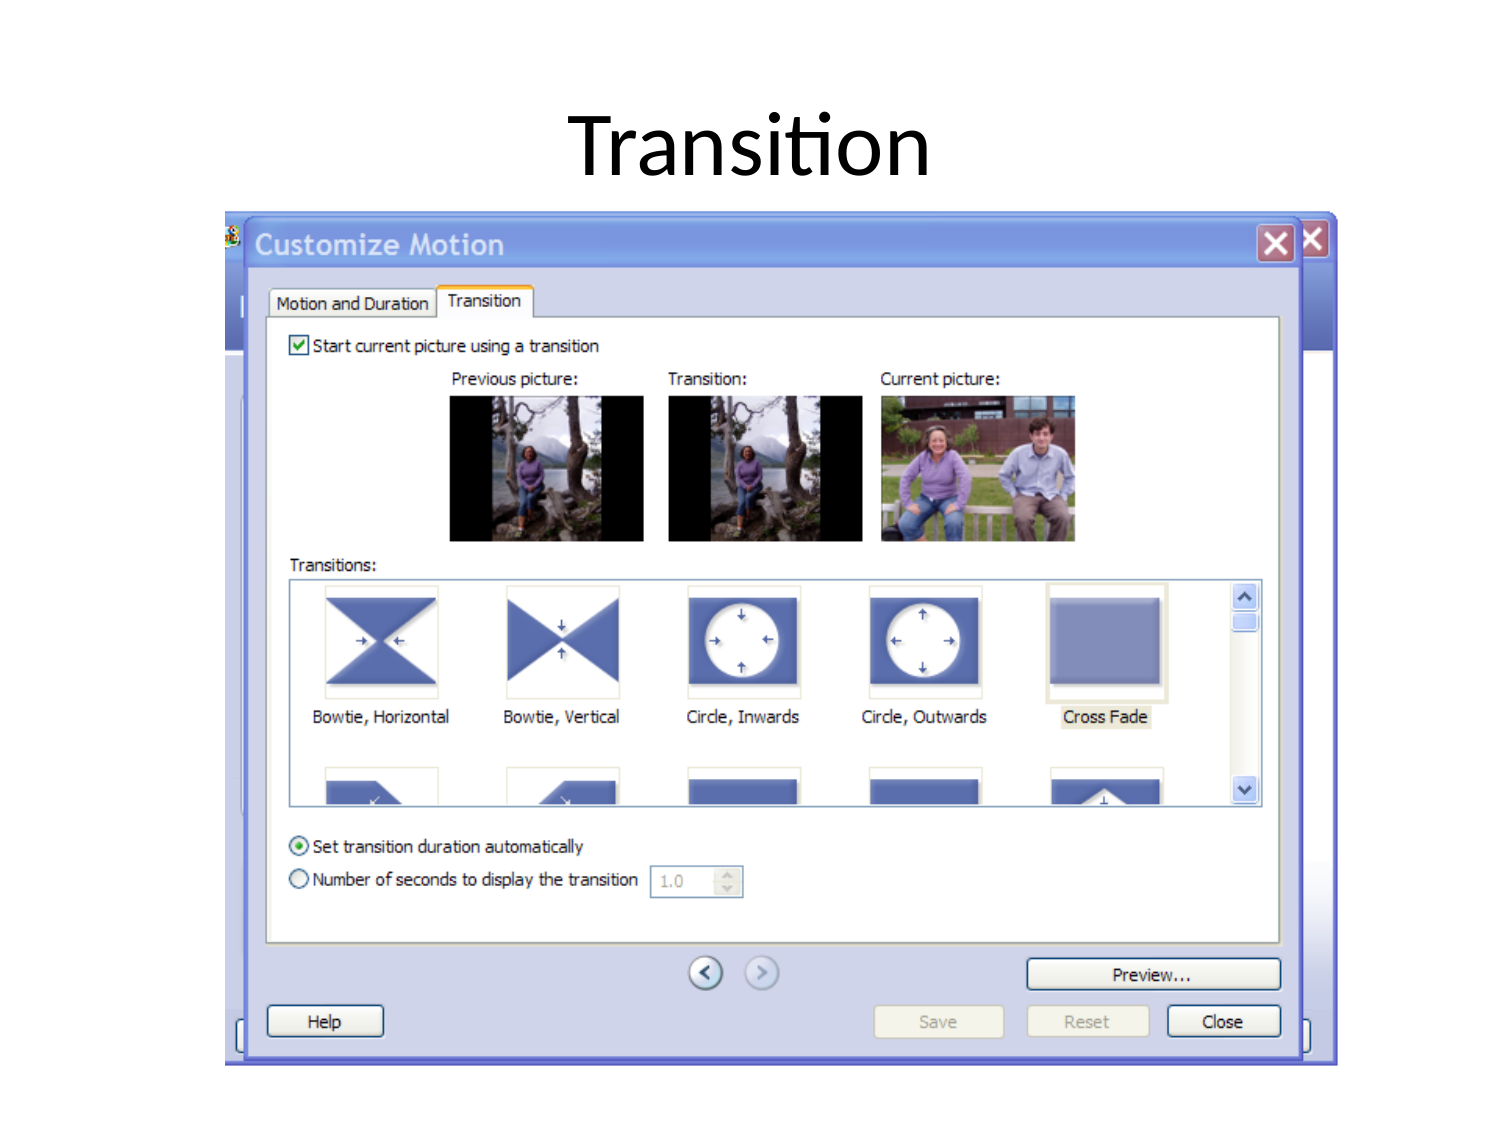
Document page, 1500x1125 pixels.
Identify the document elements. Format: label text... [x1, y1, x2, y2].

picture [224, 199, 1352, 1080]
title Transition [75, 45, 1425, 233]
